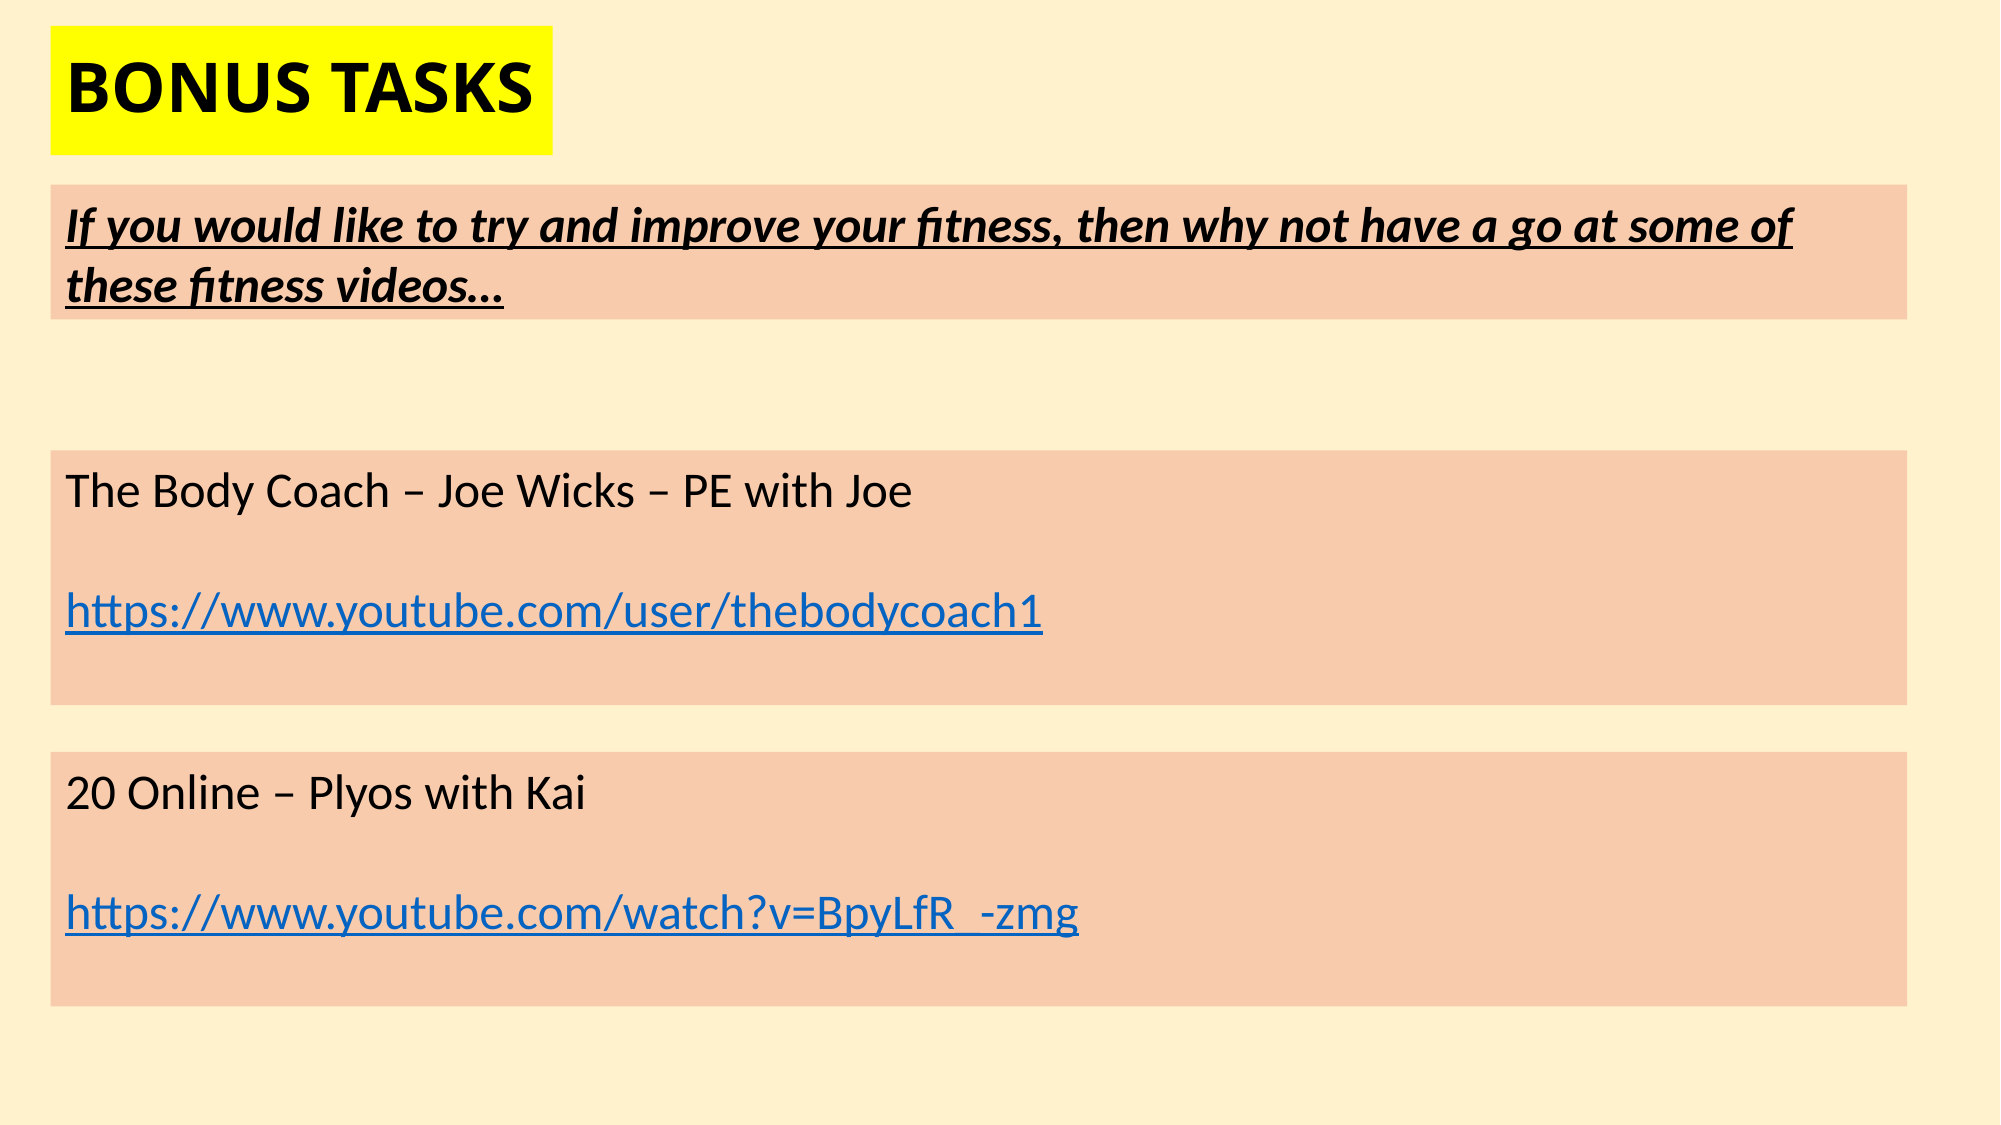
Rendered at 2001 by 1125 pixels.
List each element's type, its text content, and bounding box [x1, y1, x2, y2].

text_box If you would like to try and improve your fitness, then why not have a go at some of these fitness videos… [50, 184, 1908, 320]
title BONUS TASKS [50, 25, 553, 156]
text_box 20 Online – Plyos with Kai https://www.youtube.com/watch?v=BpyLfR_-zmg [50, 751, 1908, 1007]
text_box The Body Coach – Joe Wicks – PE with Joe https://www.youtube.com/user/thebodycoach1 [50, 450, 1908, 706]
